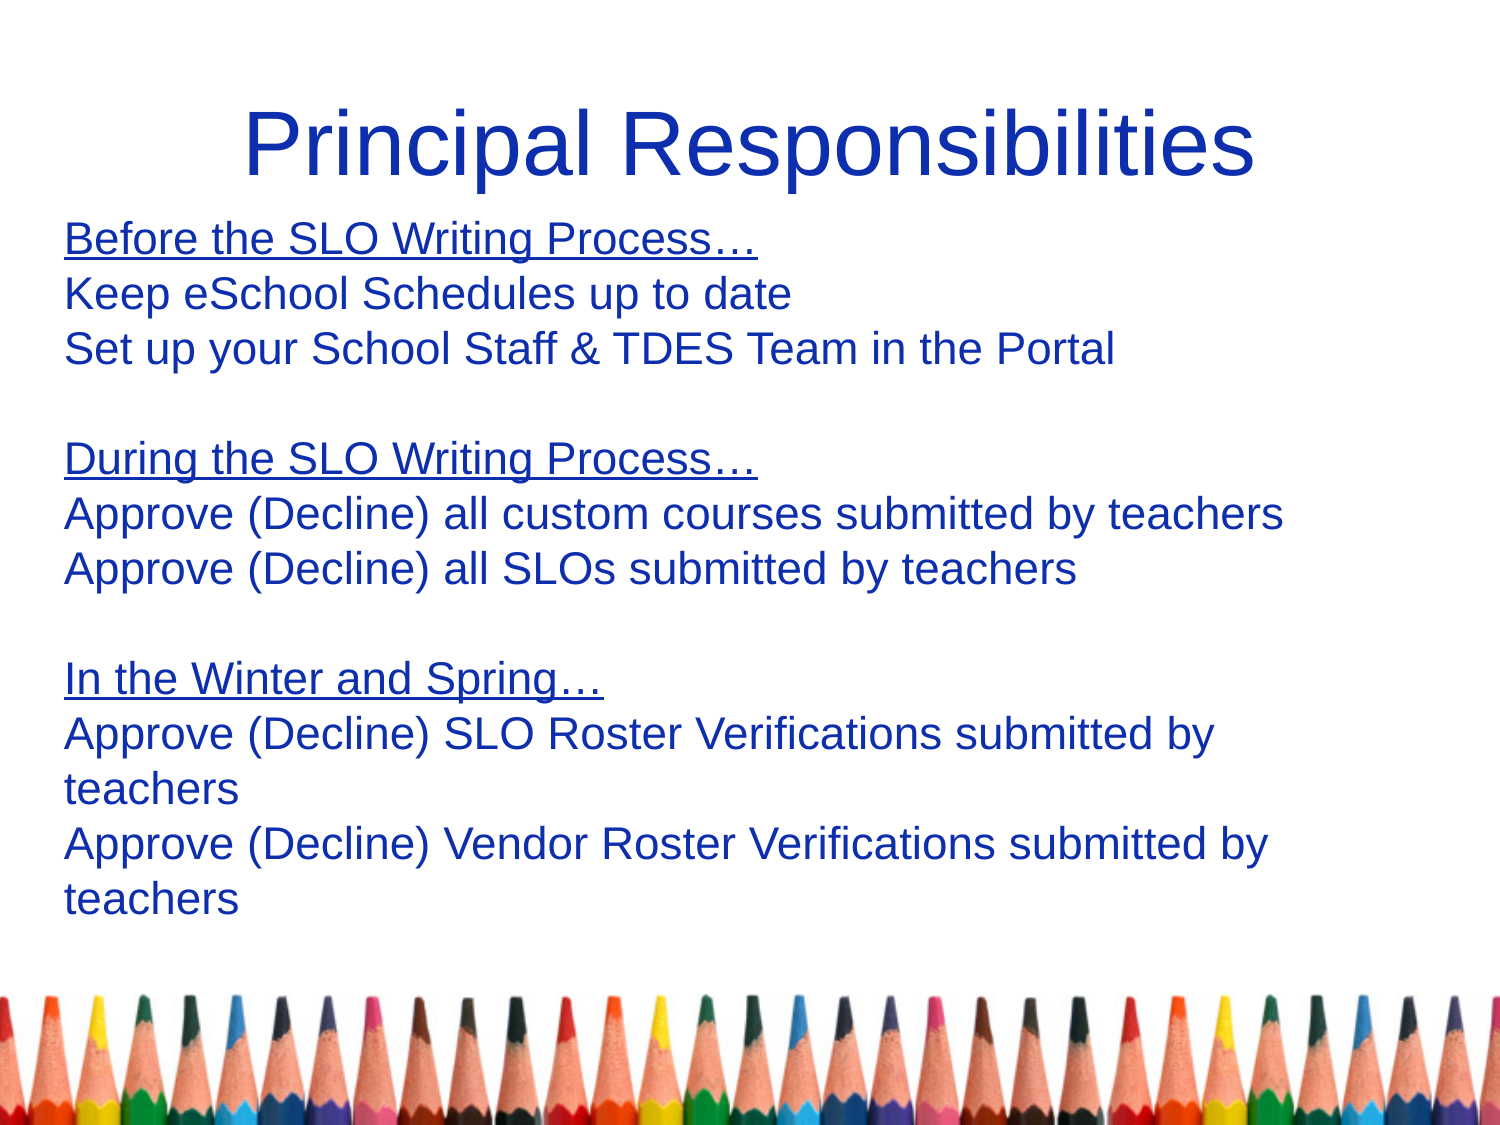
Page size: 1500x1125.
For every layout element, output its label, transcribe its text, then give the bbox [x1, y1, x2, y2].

text_box Before the SLO Writing Process… Keep eSchool Schedules up to date Set up your School Staff & TDES Team in the Portal During the SLO Writing Process… Approve (Decline) all custom courses submitted by teachers Approve (Decline) all SLOs submitted by teachers In the Winter and Spring… Approve (Decline) SLO Roster Verifications submitted by teachers Approve (Decline) Vendor Roster Verifications submitted by teachers [49, 201, 1397, 931]
picture [0, 0, 1500, 1125]
title Principal Responsibilities [75, 45, 1425, 233]
